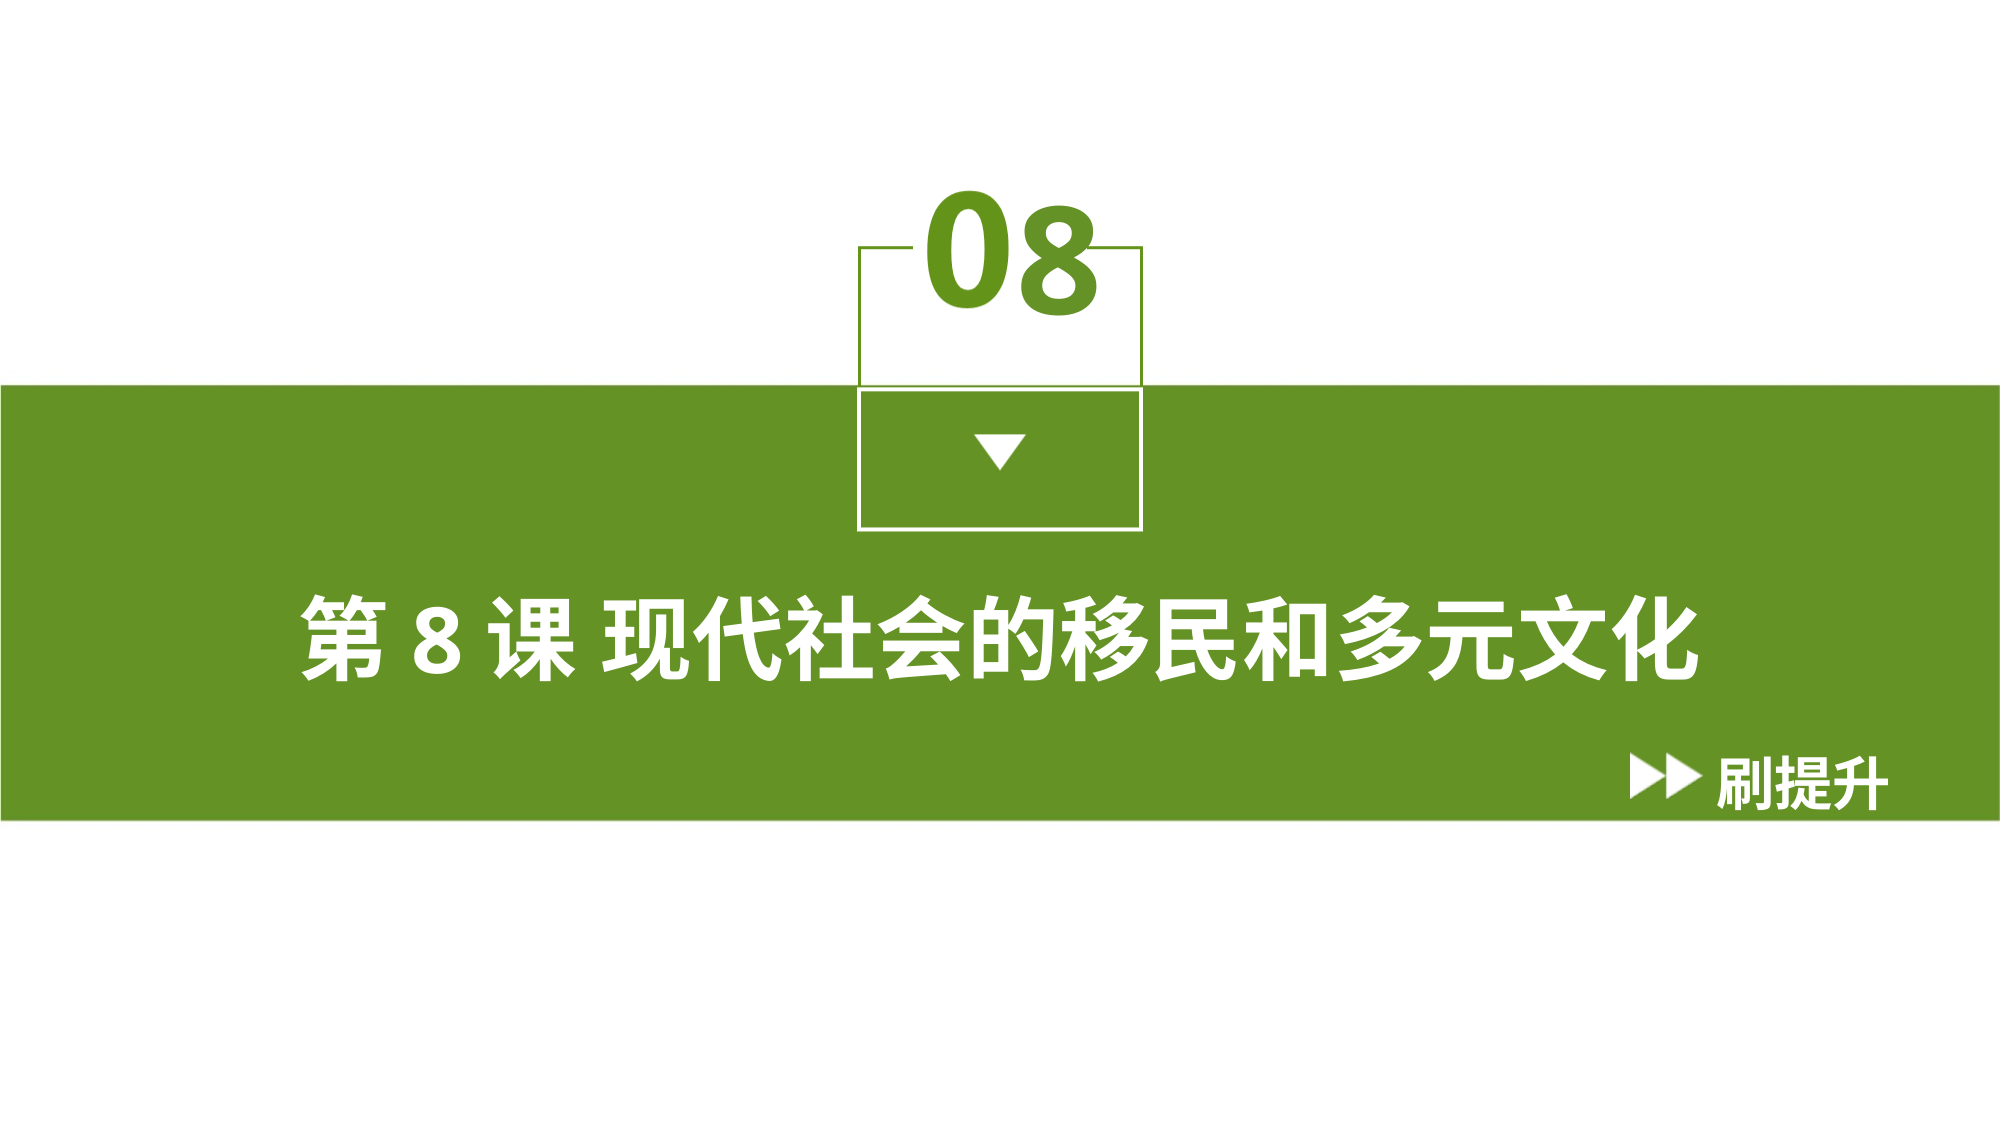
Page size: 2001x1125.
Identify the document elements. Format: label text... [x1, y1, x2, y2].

text_box 8 [979, 156, 1139, 353]
picture [0, 0, 2000, 572]
text_box 第8课 现代社会的移民和多元文化 [0, 572, 2000, 699]
picture [0, 699, 2000, 1125]
text_box 刷提升 [1715, 718, 1997, 812]
